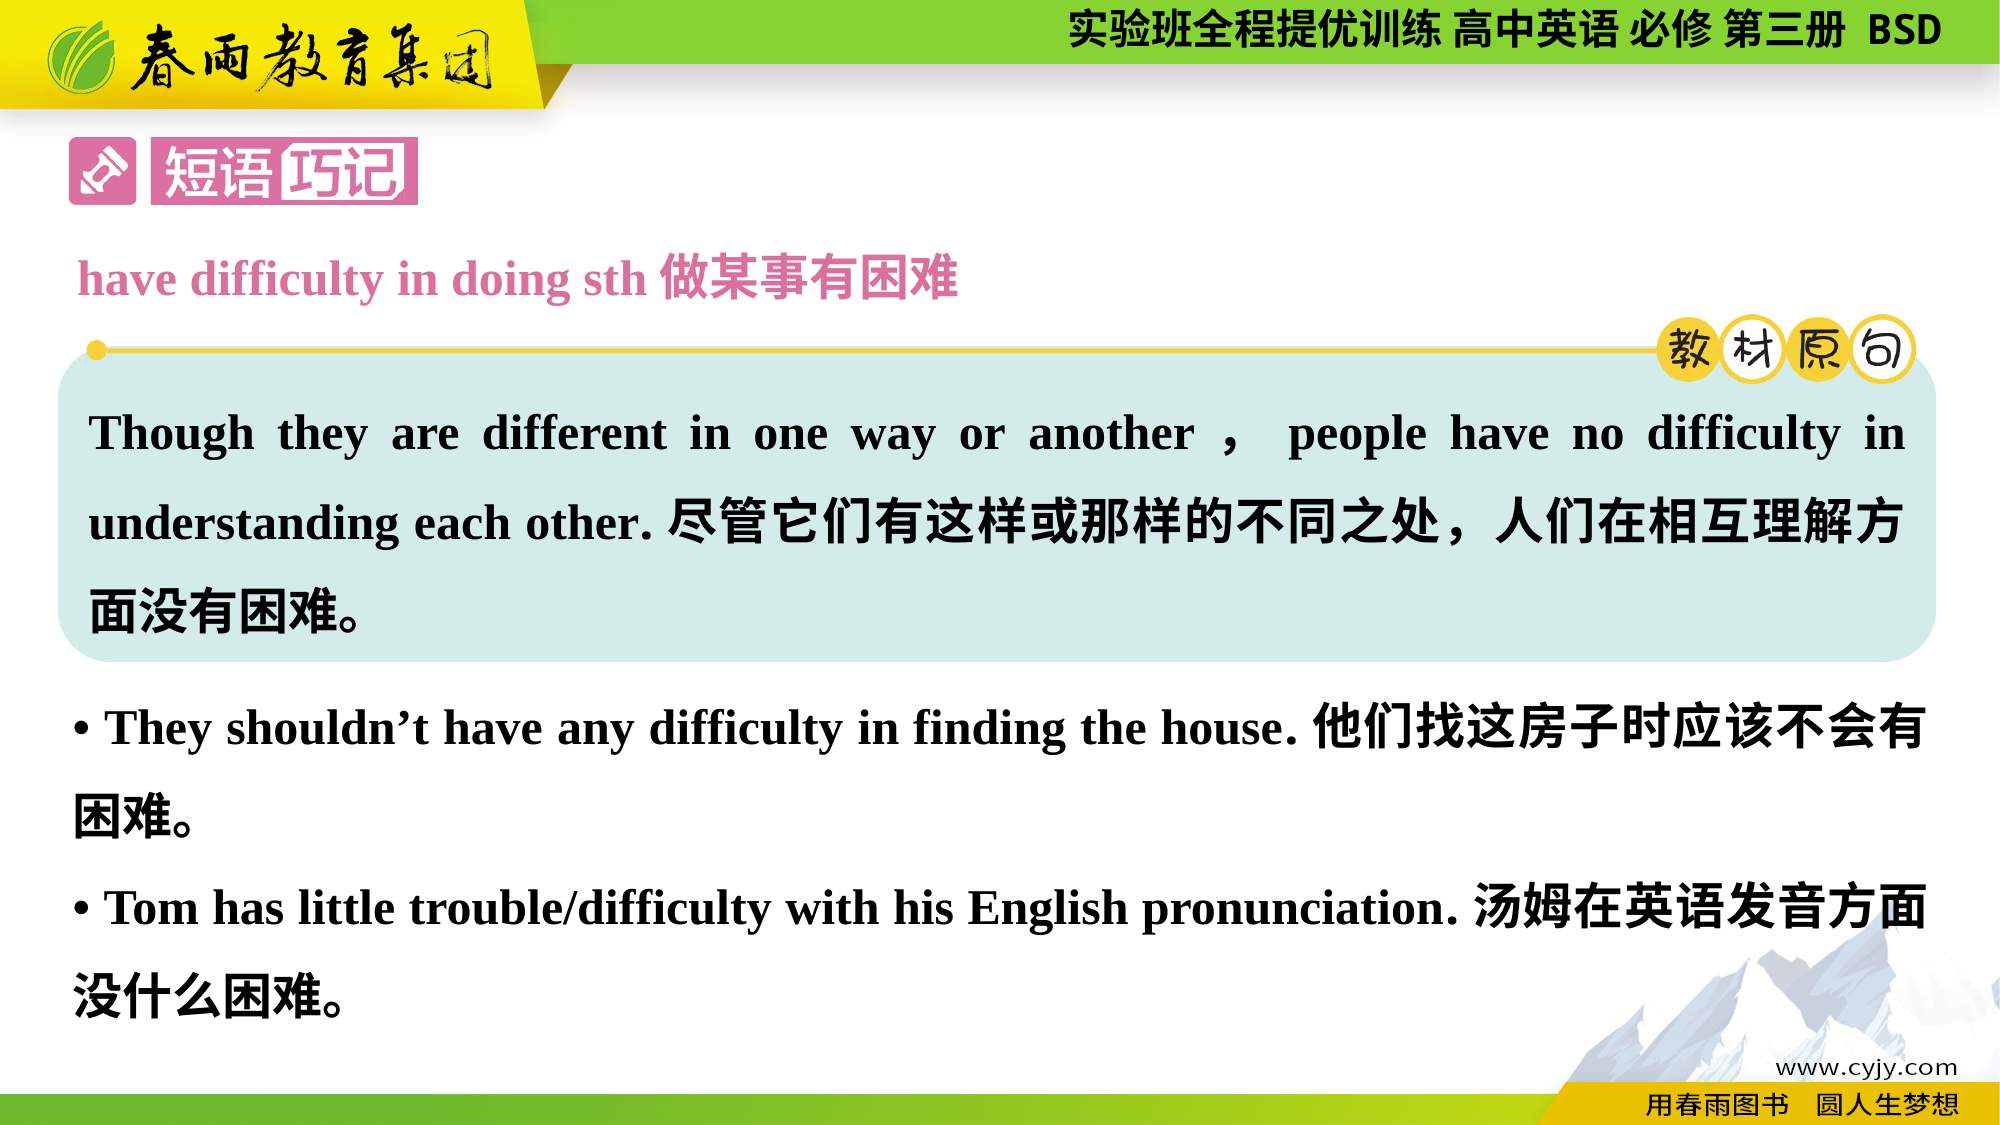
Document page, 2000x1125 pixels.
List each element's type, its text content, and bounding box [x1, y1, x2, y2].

picture [0, 0, 2000, 1125]
text_box • They shouldn’t have any difficulty in finding the house.他们找这房子时应该不会有困难。 • Tom has little trouble/difficulty with his English pronunciation.汤姆在英语发音方面没什么困难。 [57, 656, 1944, 1032]
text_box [86, 314, 1917, 413]
text_box Though they are different in one way or another，people have no difficulty in understanding each other.尽管它们有这样或那样的不同之处，人们在相互理解方面没有困难。 [57, 355, 1937, 656]
list have difficulty in doing sth做某事有困难 [62, 208, 1947, 303]
